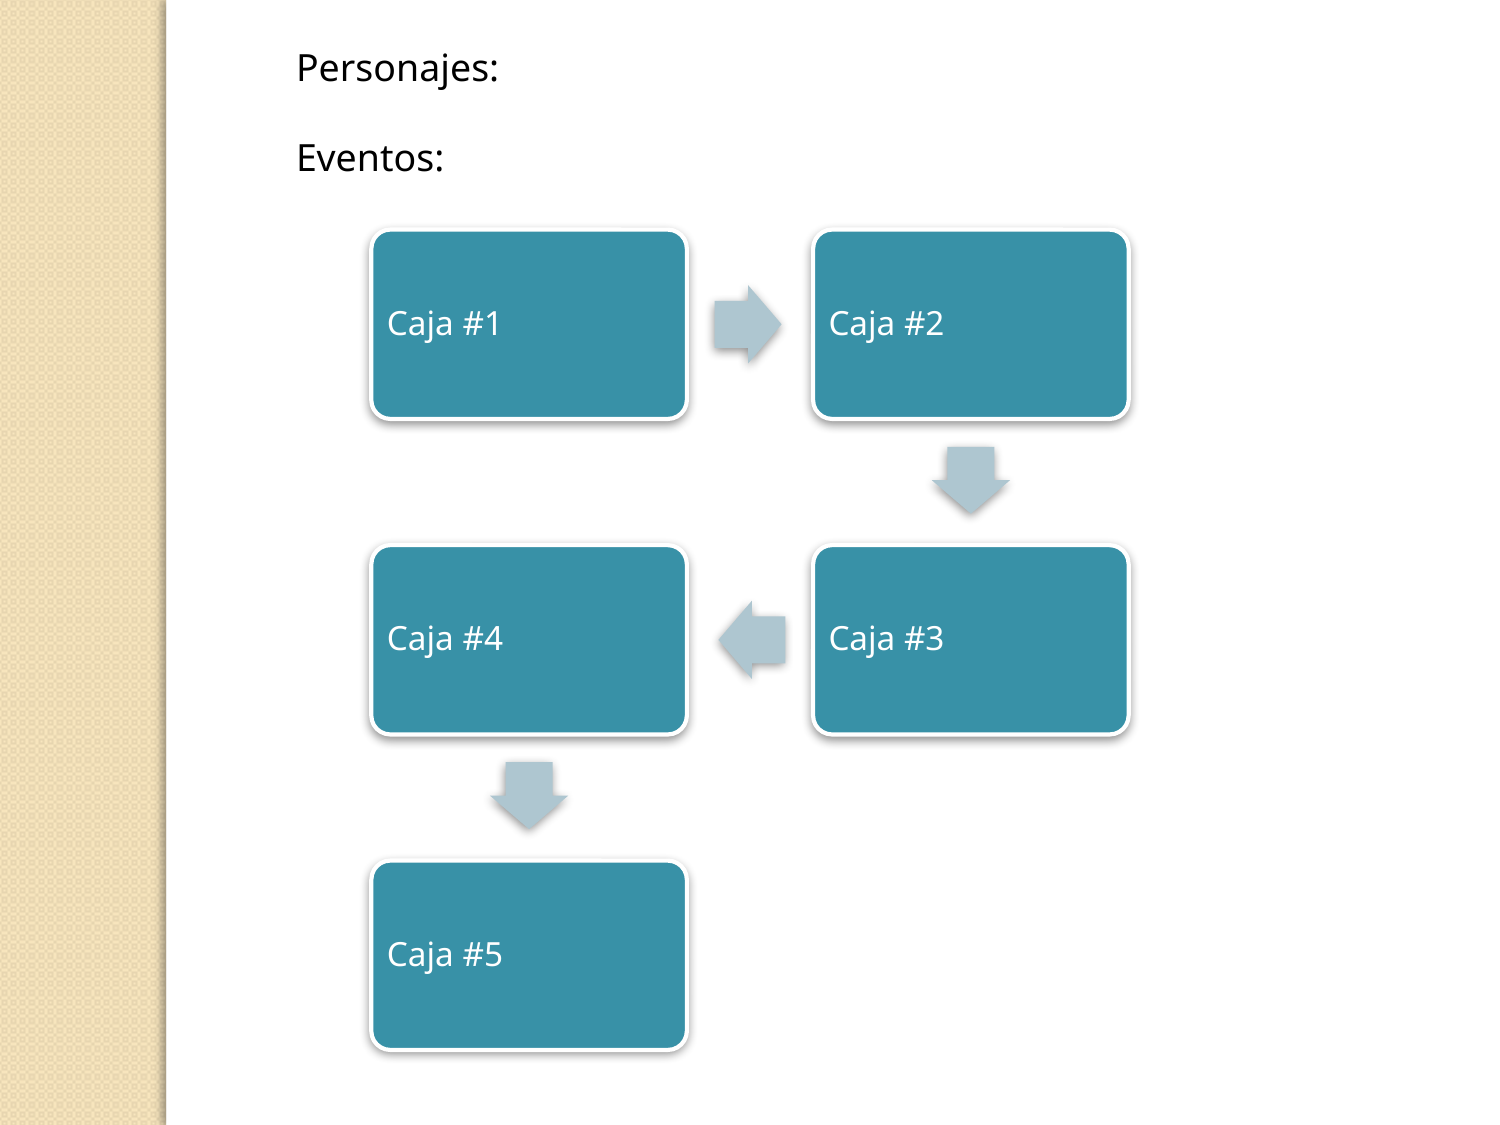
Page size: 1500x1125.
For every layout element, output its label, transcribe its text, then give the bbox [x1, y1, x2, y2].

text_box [299, 229, 1201, 1051]
text_box Personajes: Eventos: [281, 36, 1321, 187]
